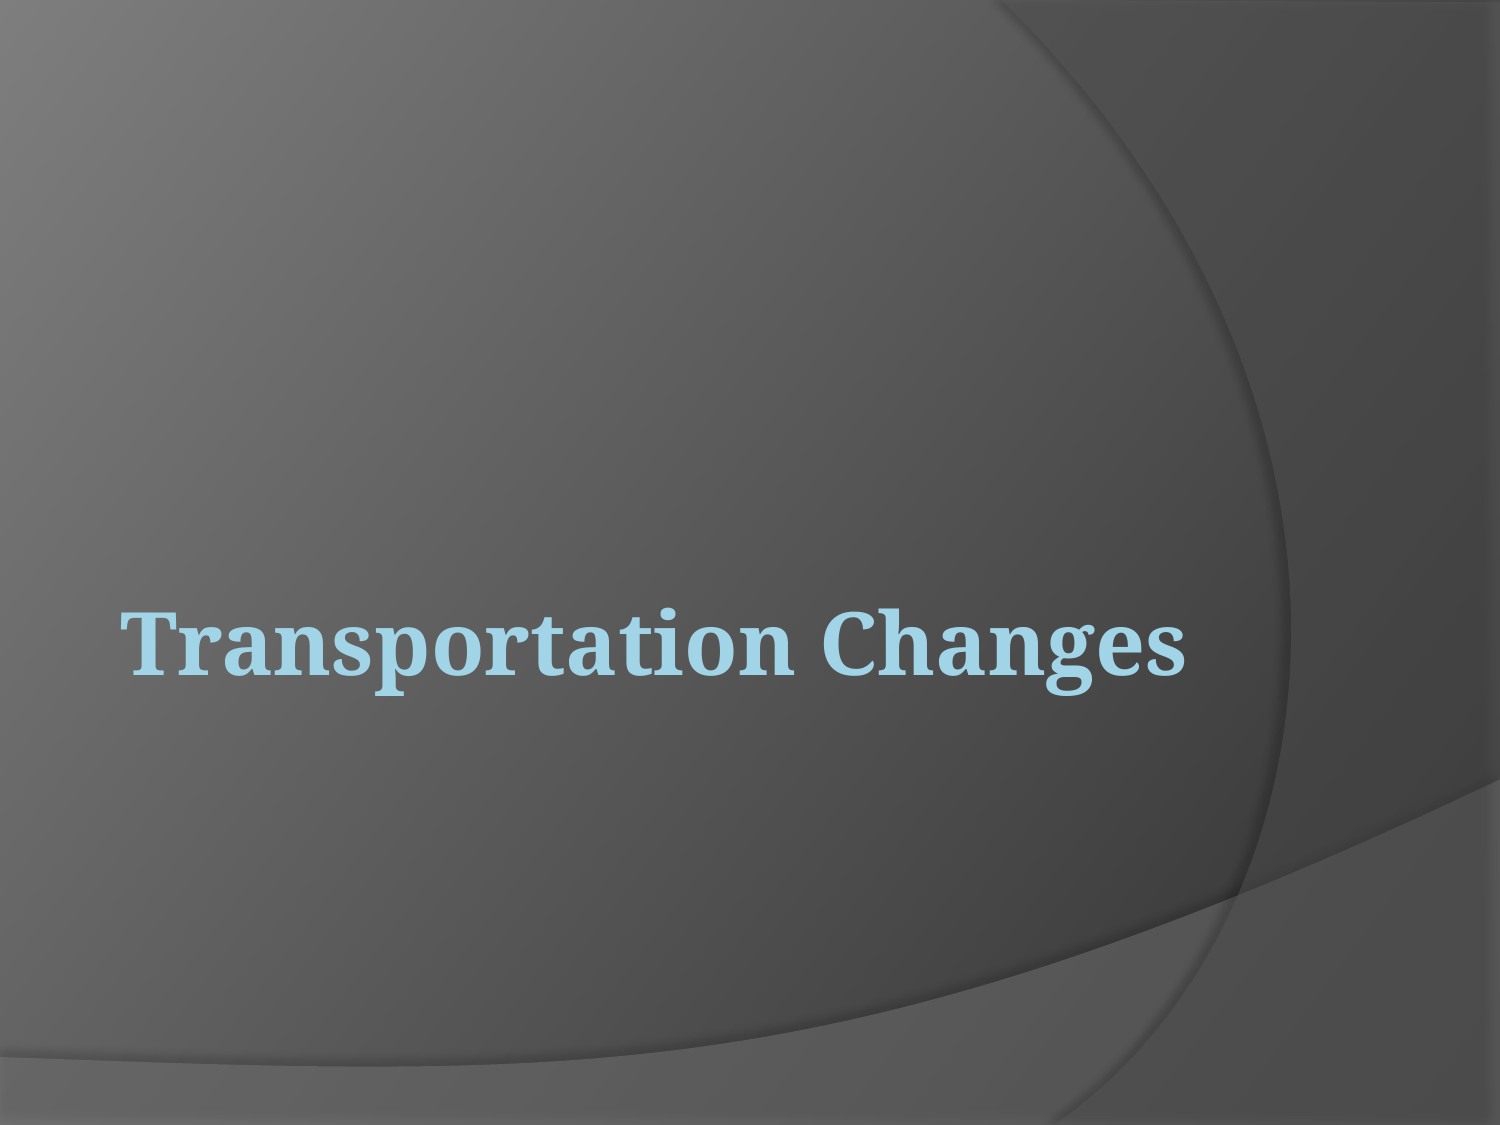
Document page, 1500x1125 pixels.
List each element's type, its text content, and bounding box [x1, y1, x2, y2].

title Transportation Changes [112, 587, 1200, 888]
